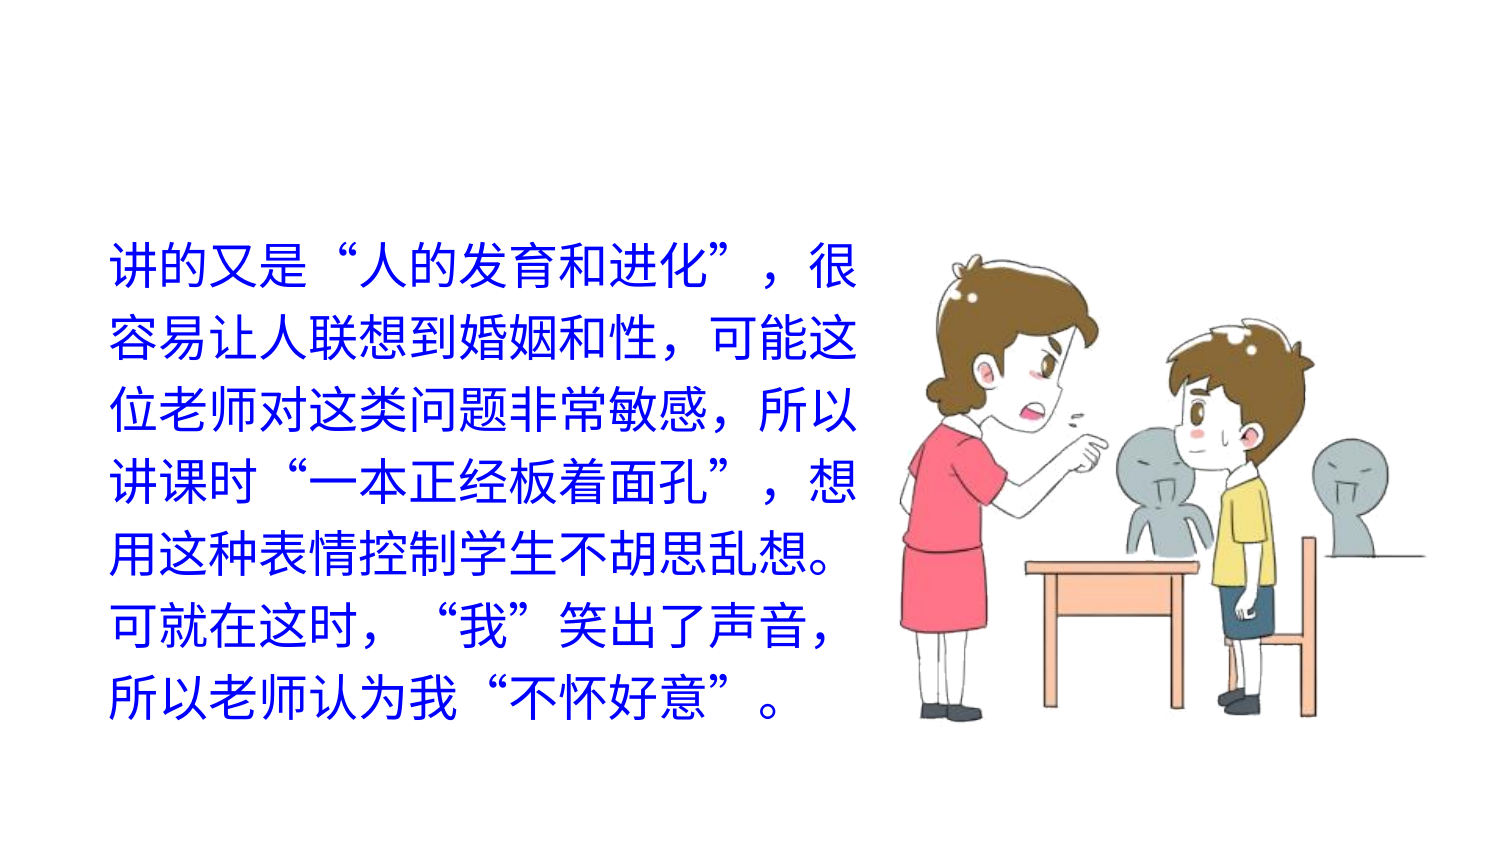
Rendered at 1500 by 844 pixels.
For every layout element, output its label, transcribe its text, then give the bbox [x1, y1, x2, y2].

text_box 讲的又是“人的发育和进化”，很容易让人联想到婚姻和性，可能这位老师对这类问题非常敏感，所以讲课时“一本正经板着面孔”，想用这种表情控制学生不胡思乱想。可就在这时，“我”笑出了声音，所以老师认为我“不怀好意”。 [93, 214, 848, 734]
picture [853, 166, 1445, 758]
